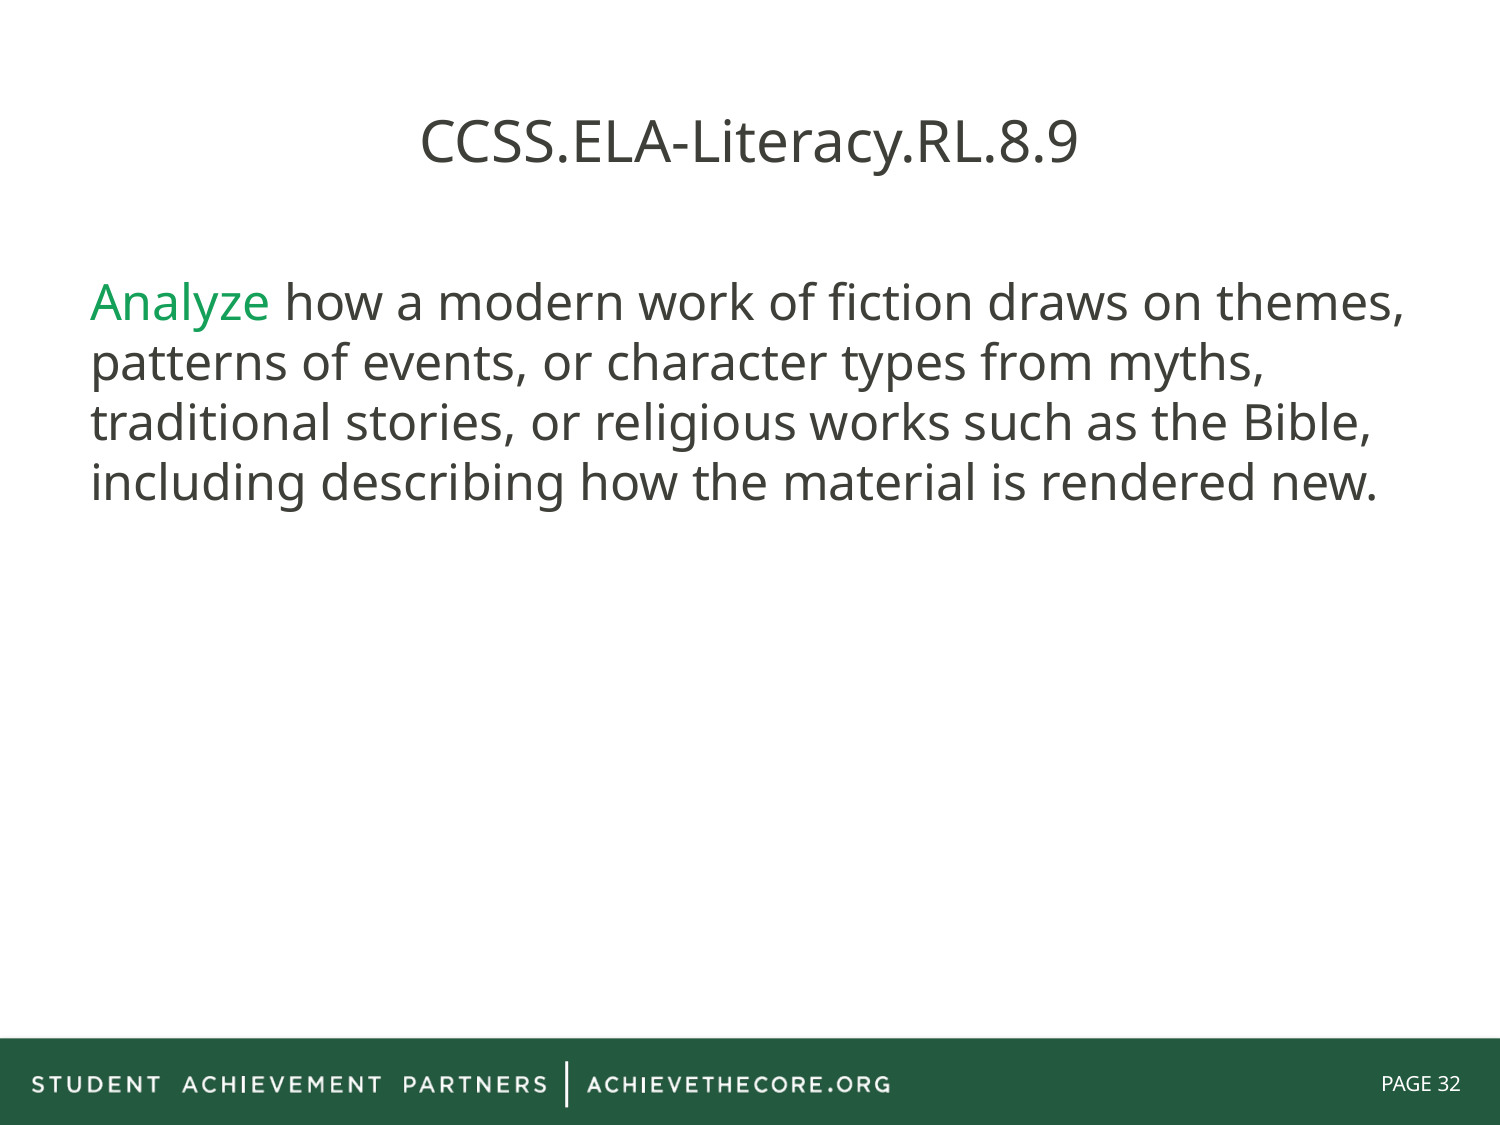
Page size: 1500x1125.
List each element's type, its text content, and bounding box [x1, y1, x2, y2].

list Analyze how a modern work of fiction draws on themes, patterns of events, or character types from myths, traditional stories, or religious works such as the Bible, including describing how the material is rendered new. [75, 262, 1425, 1005]
title CCSS.ELA-Literacy.RL.8.9 [75, 45, 1425, 233]
